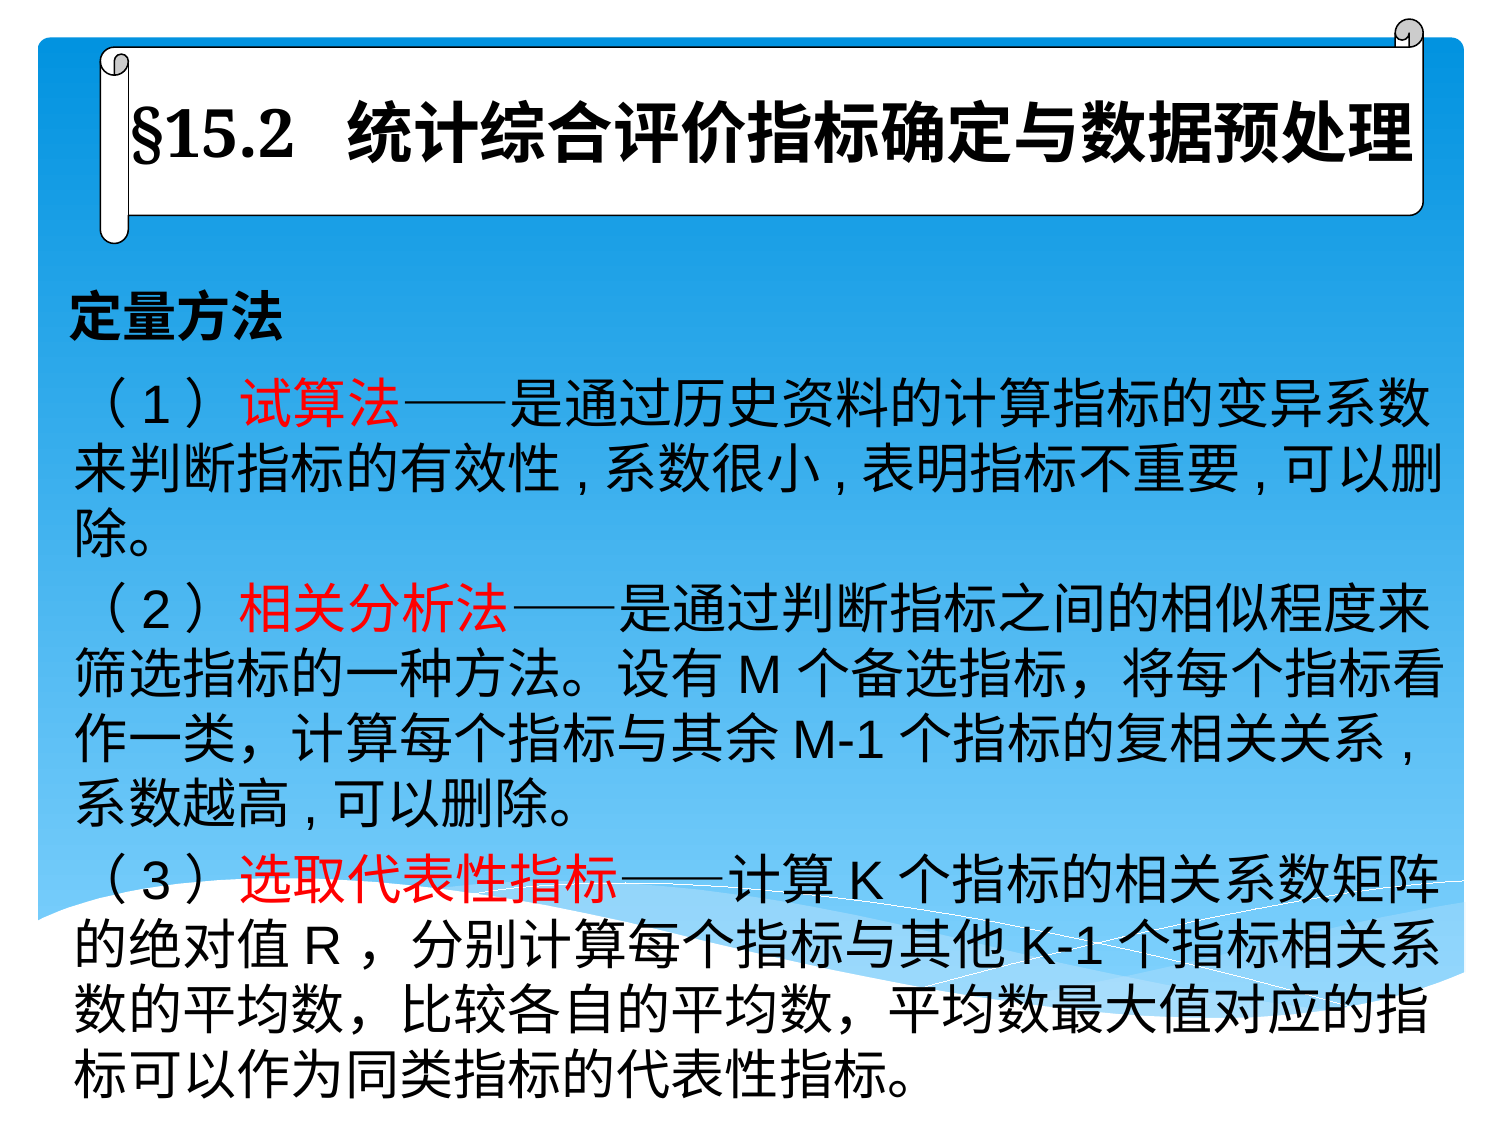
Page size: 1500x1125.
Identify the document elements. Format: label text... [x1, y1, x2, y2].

text_box §15.2 统计综合评价指标确定与数据预处理 [100, 19, 1424, 244]
title 定量方法 [53, 243, 1329, 355]
subtitle （1）试算法——是通过历史资料的计算指标的变异系数来判断指标的有效性,系数很小,表明指标不重要,可以删除。 （2）相关分析法——是通过判断指标之间的相似程度来筛选指标的一种方法。设有M个备选指标，将每个指标看作一类，计算每个指标与其余M-1个指标的复相关关系,系数越高,可以删除。 （3）选取代表性指标——计算K个指标的相关系数矩阵的绝对值R，分别计算每个指标与其他K-1个指标相关系数的平均数，比较各自的平均数，平均数最大值对应的指标可以作为同类指标的代表性指标。 [58, 361, 1465, 1106]
